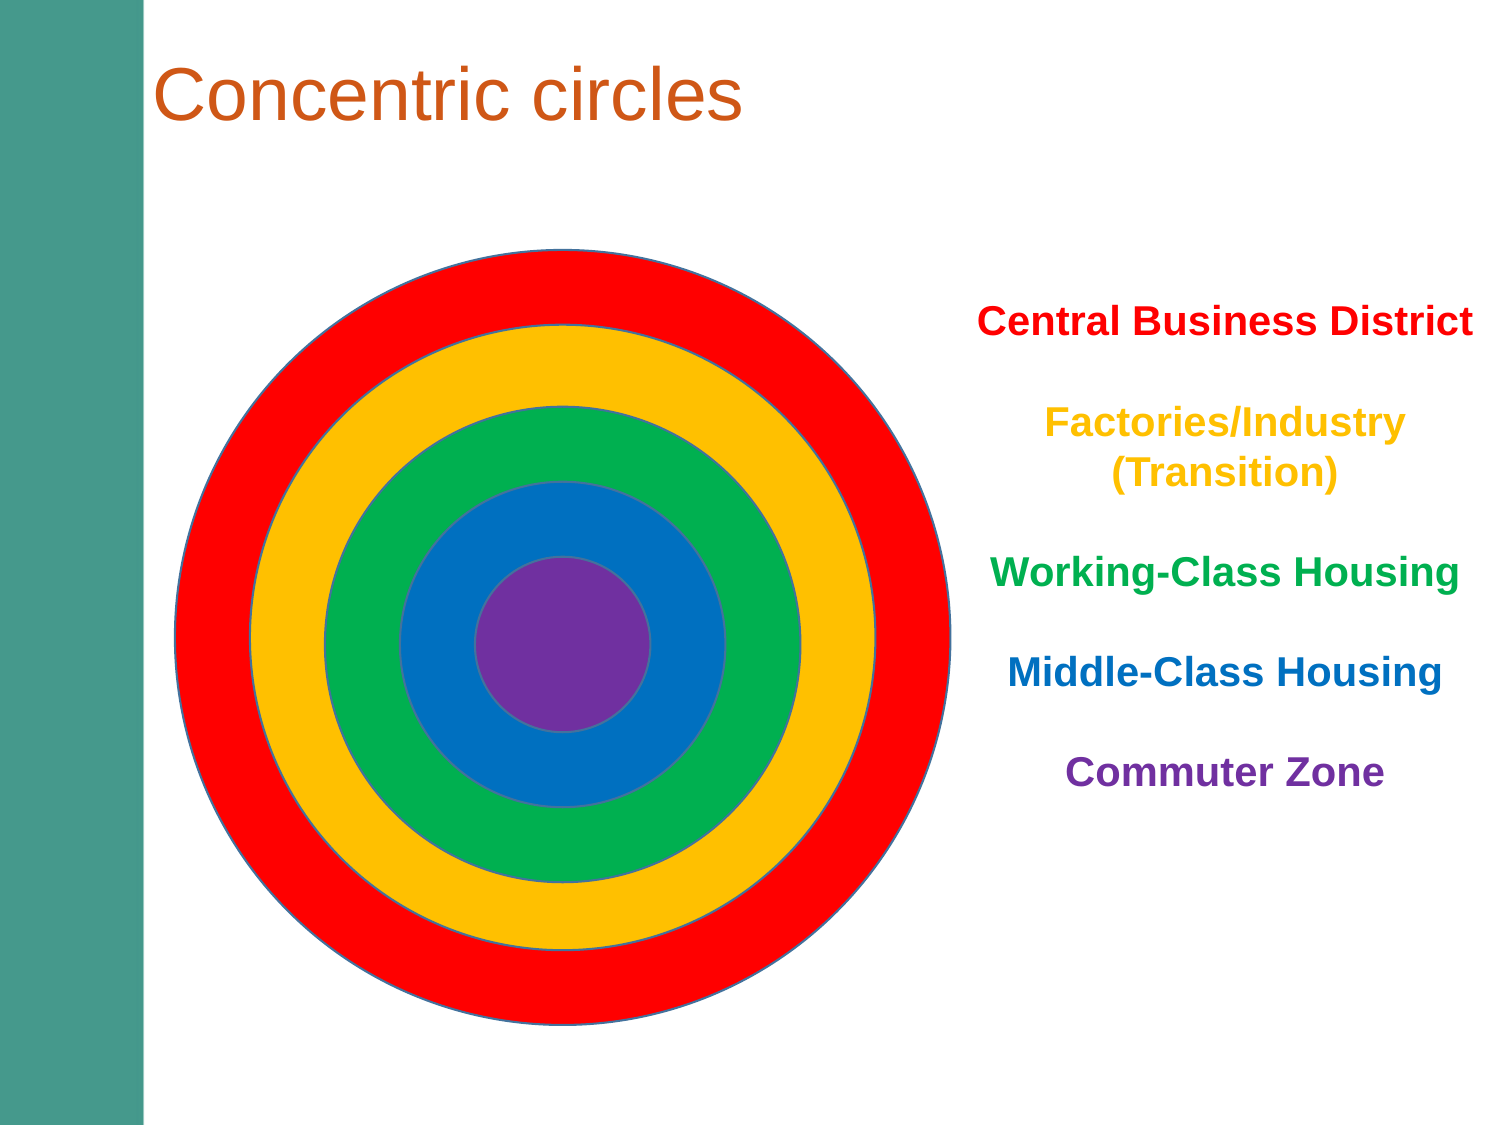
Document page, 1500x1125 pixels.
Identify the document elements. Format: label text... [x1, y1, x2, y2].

text_box [323, 405, 802, 884]
title Concentric circles [137, 35, 1432, 158]
text_box [173, 248, 950, 1026]
text_box Central Business District Factories/Industry (Transition) Working-Class Housing Middle-Class Housing Commuter Zone [950, 286, 1500, 802]
text_box [473, 555, 652, 734]
text_box [398, 480, 727, 809]
text_box [248, 323, 877, 952]
picture [0, 0, 1500, 1125]
